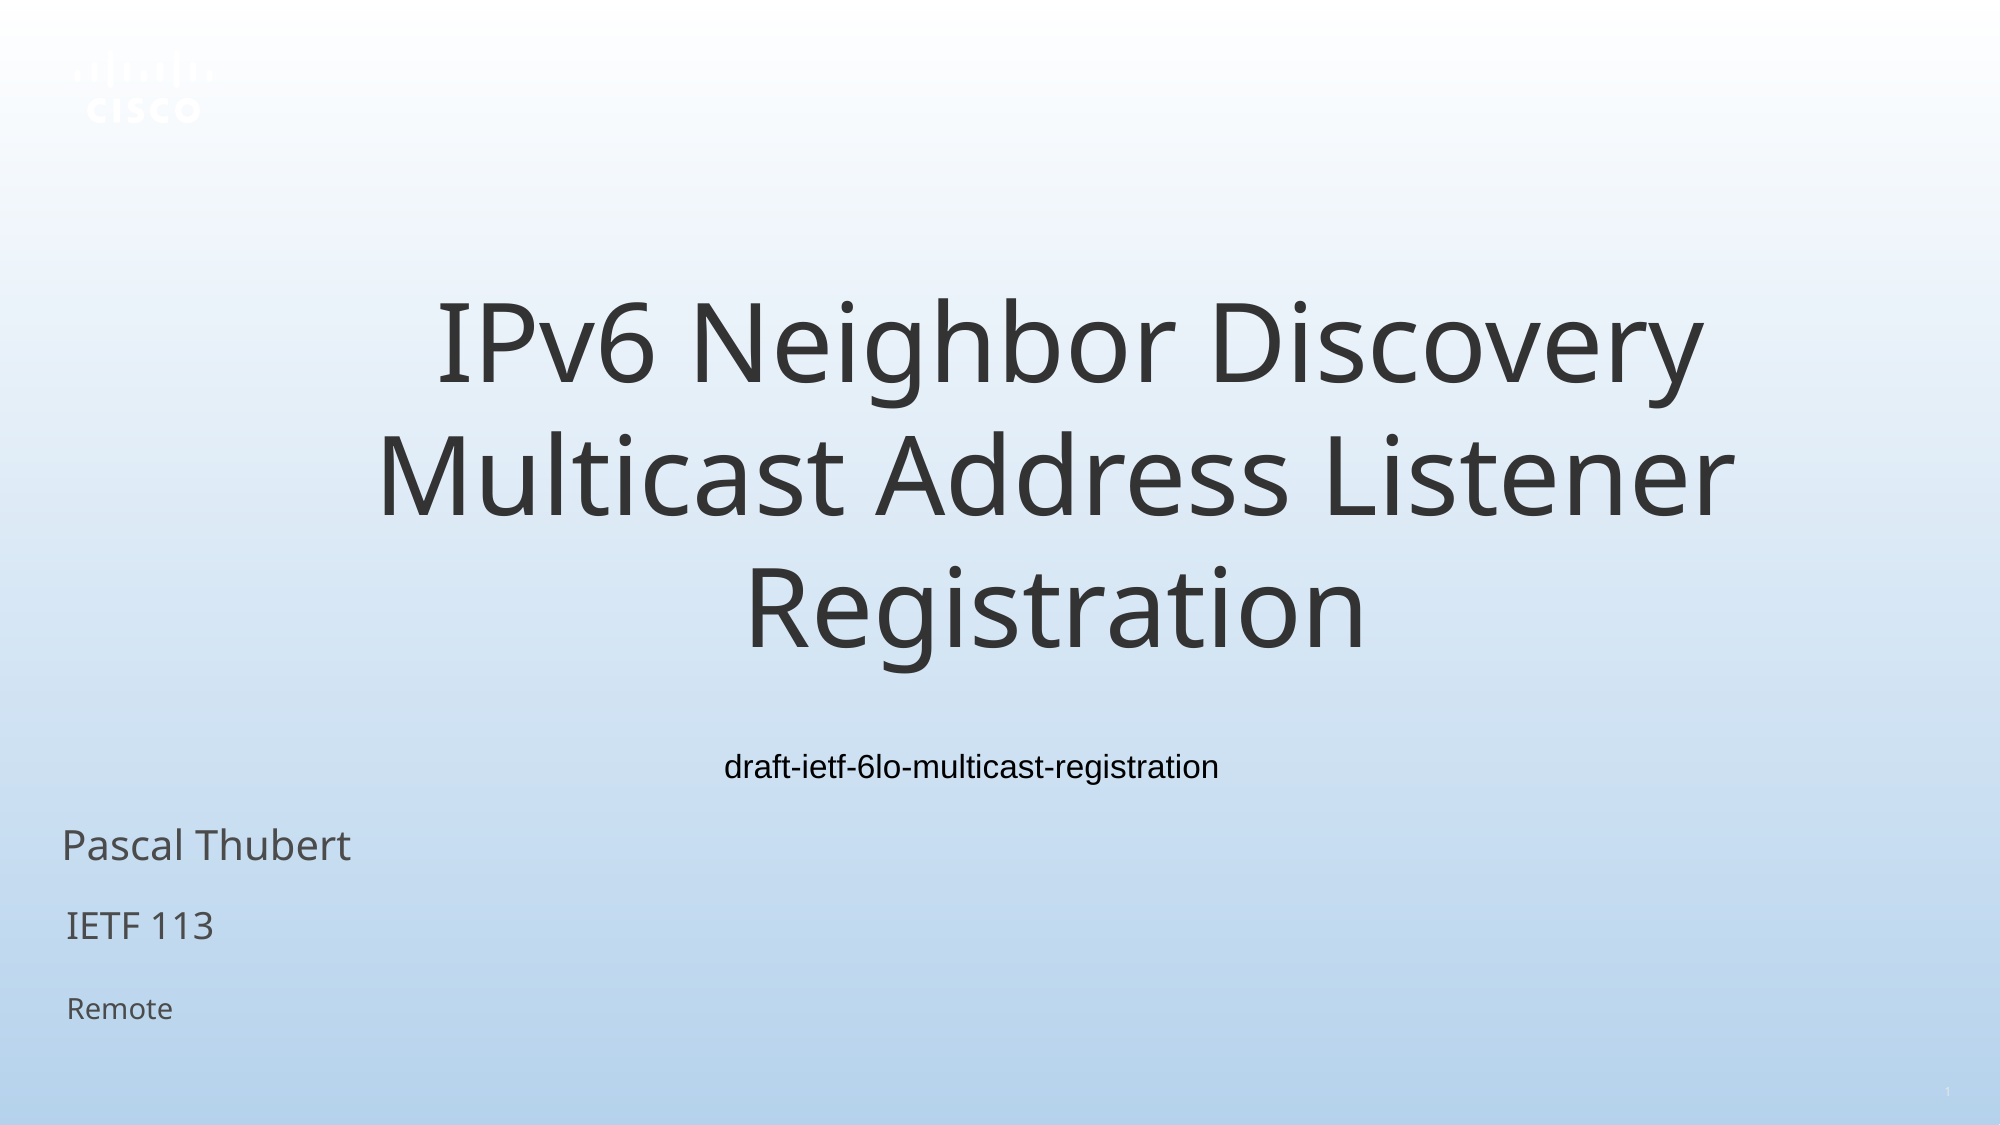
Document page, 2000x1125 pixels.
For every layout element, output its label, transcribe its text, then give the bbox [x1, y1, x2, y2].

subtitle Pascal Thubert [46, 807, 87, 877]
title IPv6 Neighbor Discovery Multicast Address Listener Registration [234, 264, 1880, 678]
text_box Remote [51, 985, 1826, 1049]
text_box IETF 113 [51, 897, 348, 961]
list draft-ietf-6lo-multicast-registration [87, 461, 1858, 1115]
